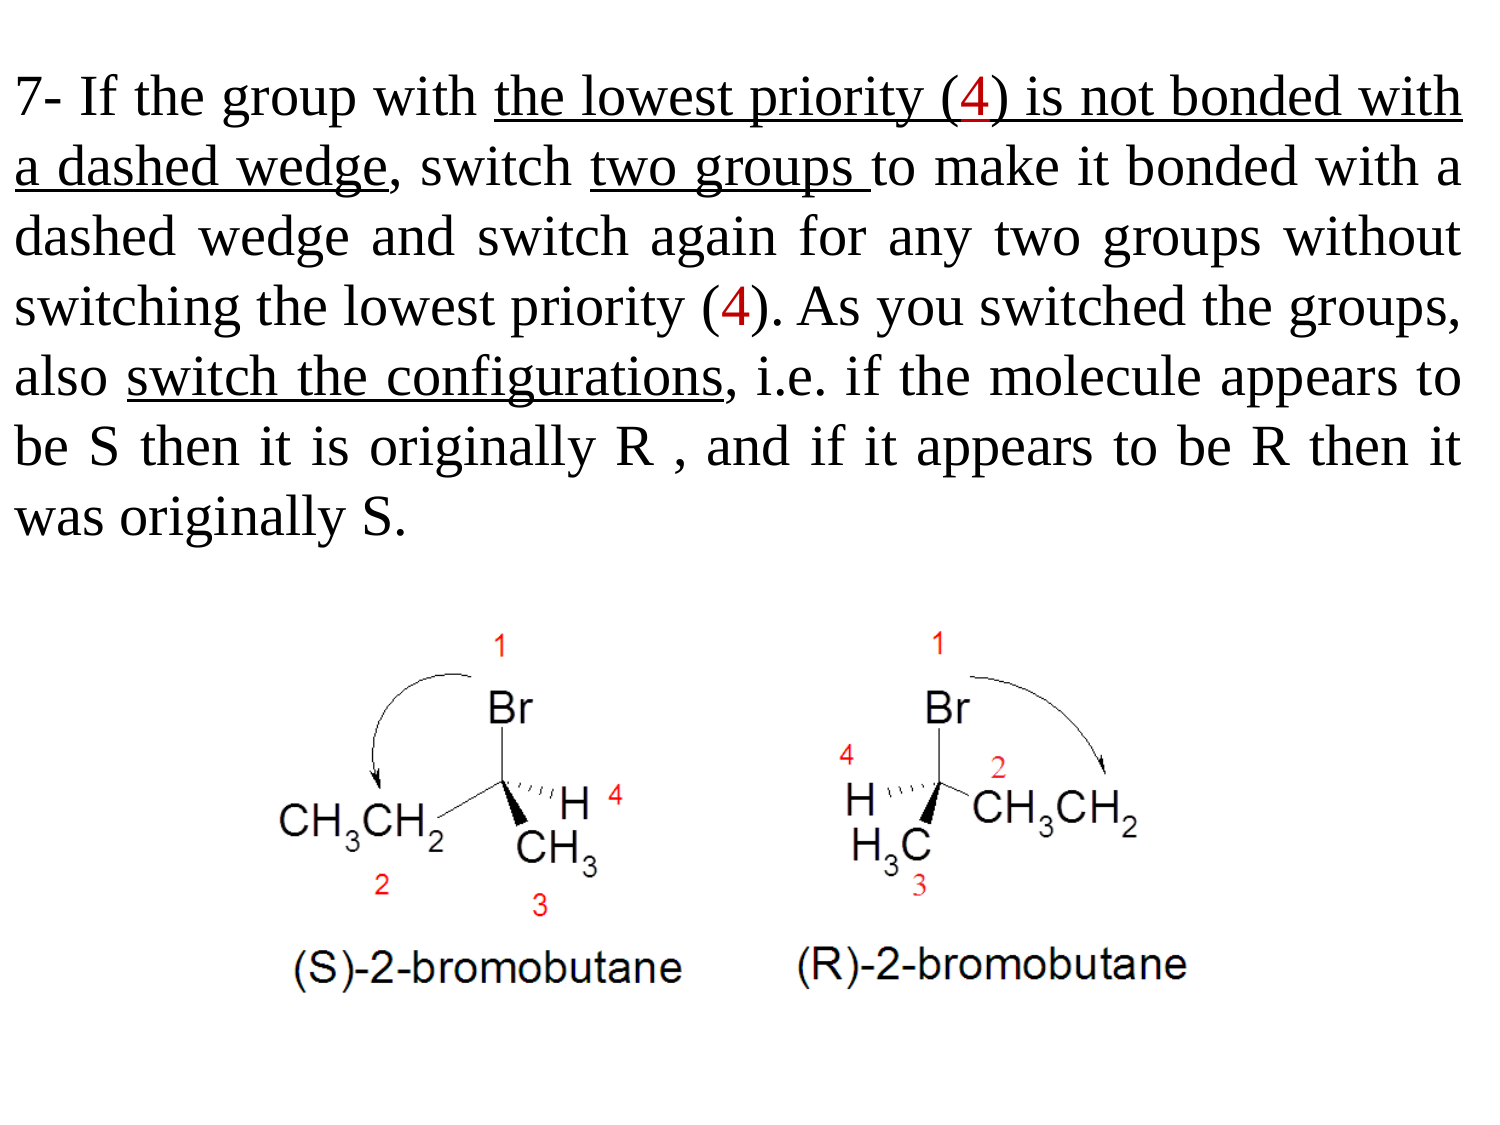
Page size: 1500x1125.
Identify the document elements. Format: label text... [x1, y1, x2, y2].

text_box 7- If the group with the lowest priority (4) is not bonded with a dashed wedge, switch two groups to make it bonded with a dashed wedge and switch again for any two groups without switching the lowest priority (4). As you switched the groups, also switch the configurations, i.e. if the molecule appears to be S then it is originally R , and if it appears to be R then it was originally S. [0, 50, 1478, 555]
picture [274, 624, 1194, 1001]
